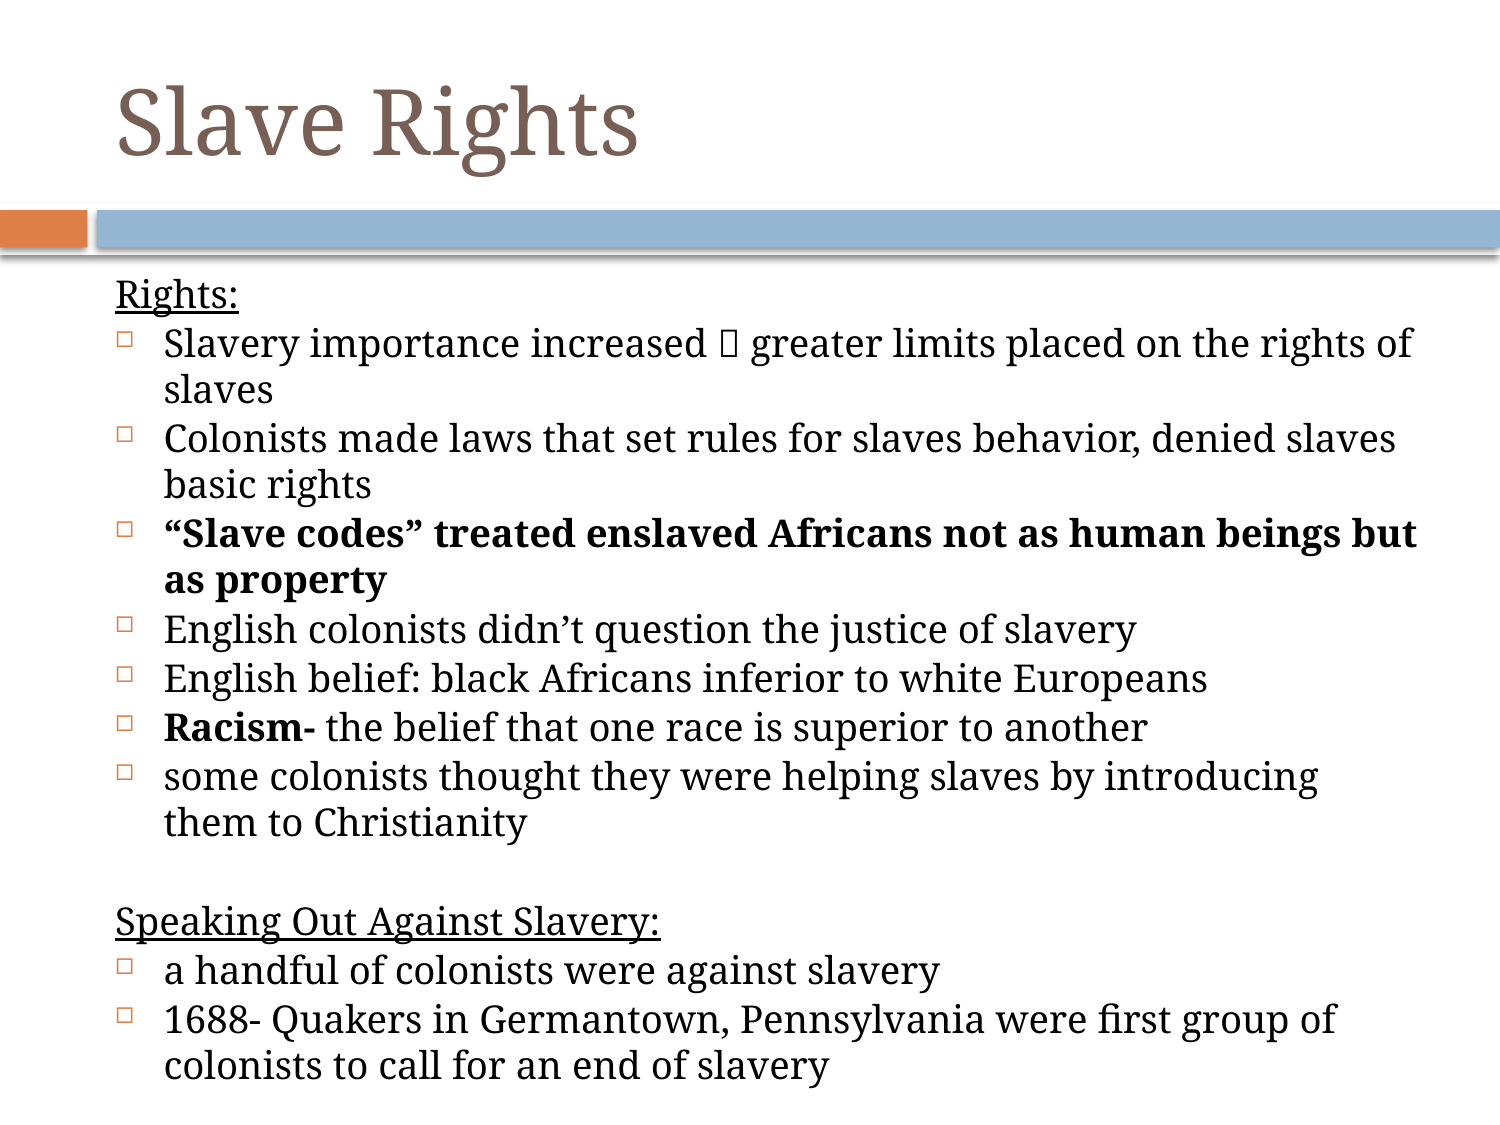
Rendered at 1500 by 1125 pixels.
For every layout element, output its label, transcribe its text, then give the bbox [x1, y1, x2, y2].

title Slave Rights [100, 37, 1438, 200]
list Rights: Slavery importance increased  greater limits placed on the rights of slaves Colonists made laws that set rules for slaves behavior, denied slaves basic rights “Slave codes” treated enslaved Africans not as human beings but as property English colonists didn’t question the justice of slavery English belief: black Africans inferior to white Europeans Racism- the belief that one race is superior to another some colonists thought they were helping slaves by introducing them to Christianity Speaking Out Against Slavery: a handful of colonists were against slavery 1688- Quakers in Germantown, Pennsylvania were first group of colonists to call for an end of slavery [100, 262, 1438, 1125]
